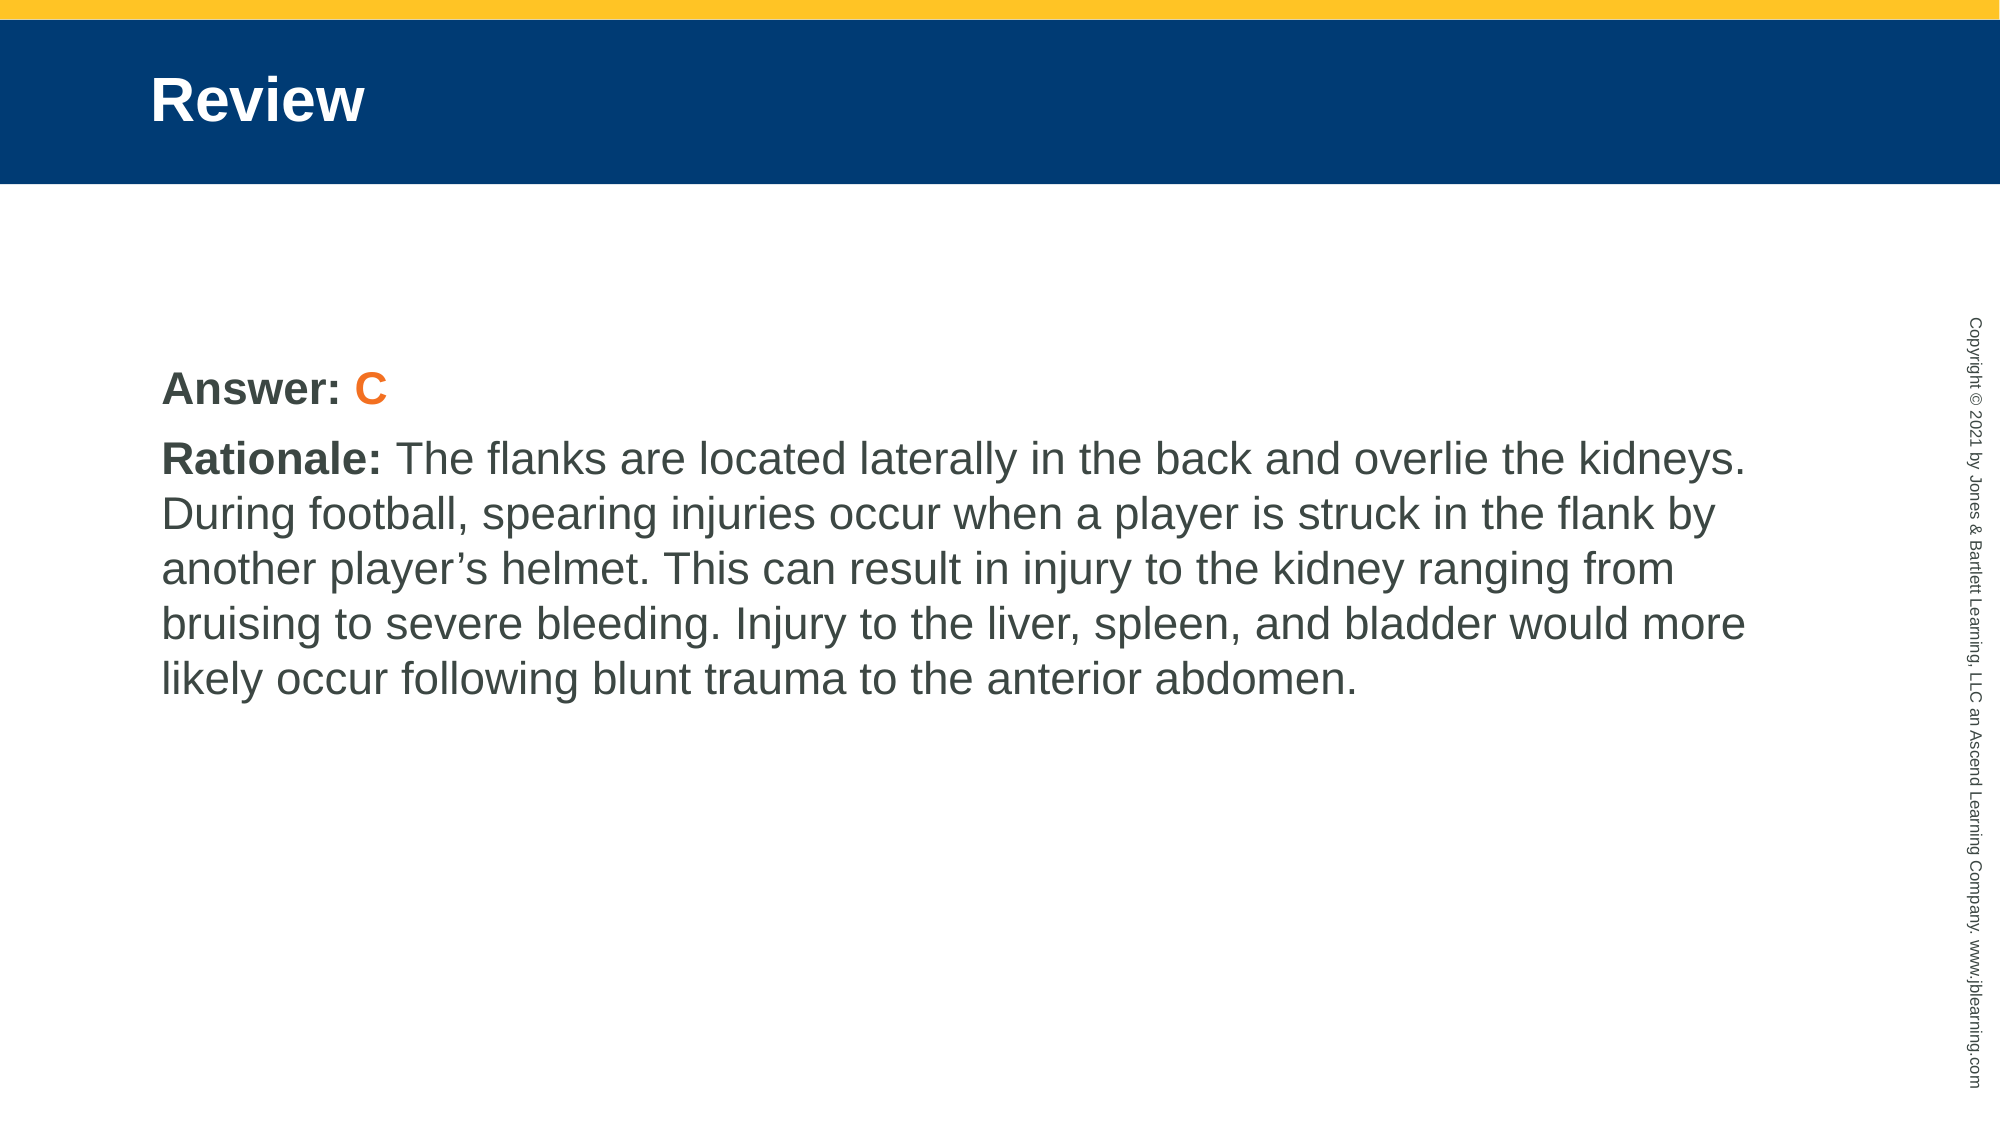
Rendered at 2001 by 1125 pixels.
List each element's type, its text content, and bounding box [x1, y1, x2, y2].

title Review [0, 19, 2000, 185]
list Answer: C Rationale: The flanks are located laterally in the back and overlie the kidneys. During football, spearing injuries occur when a player is struck in the flank by another player’s helmet. This can result in injury to the kidney ranging from bruising to severe bleeding. Injury to the liver, spleen, and bladder would more likely occur following blunt trauma to the anterior abdomen. [146, 361, 1859, 1016]
